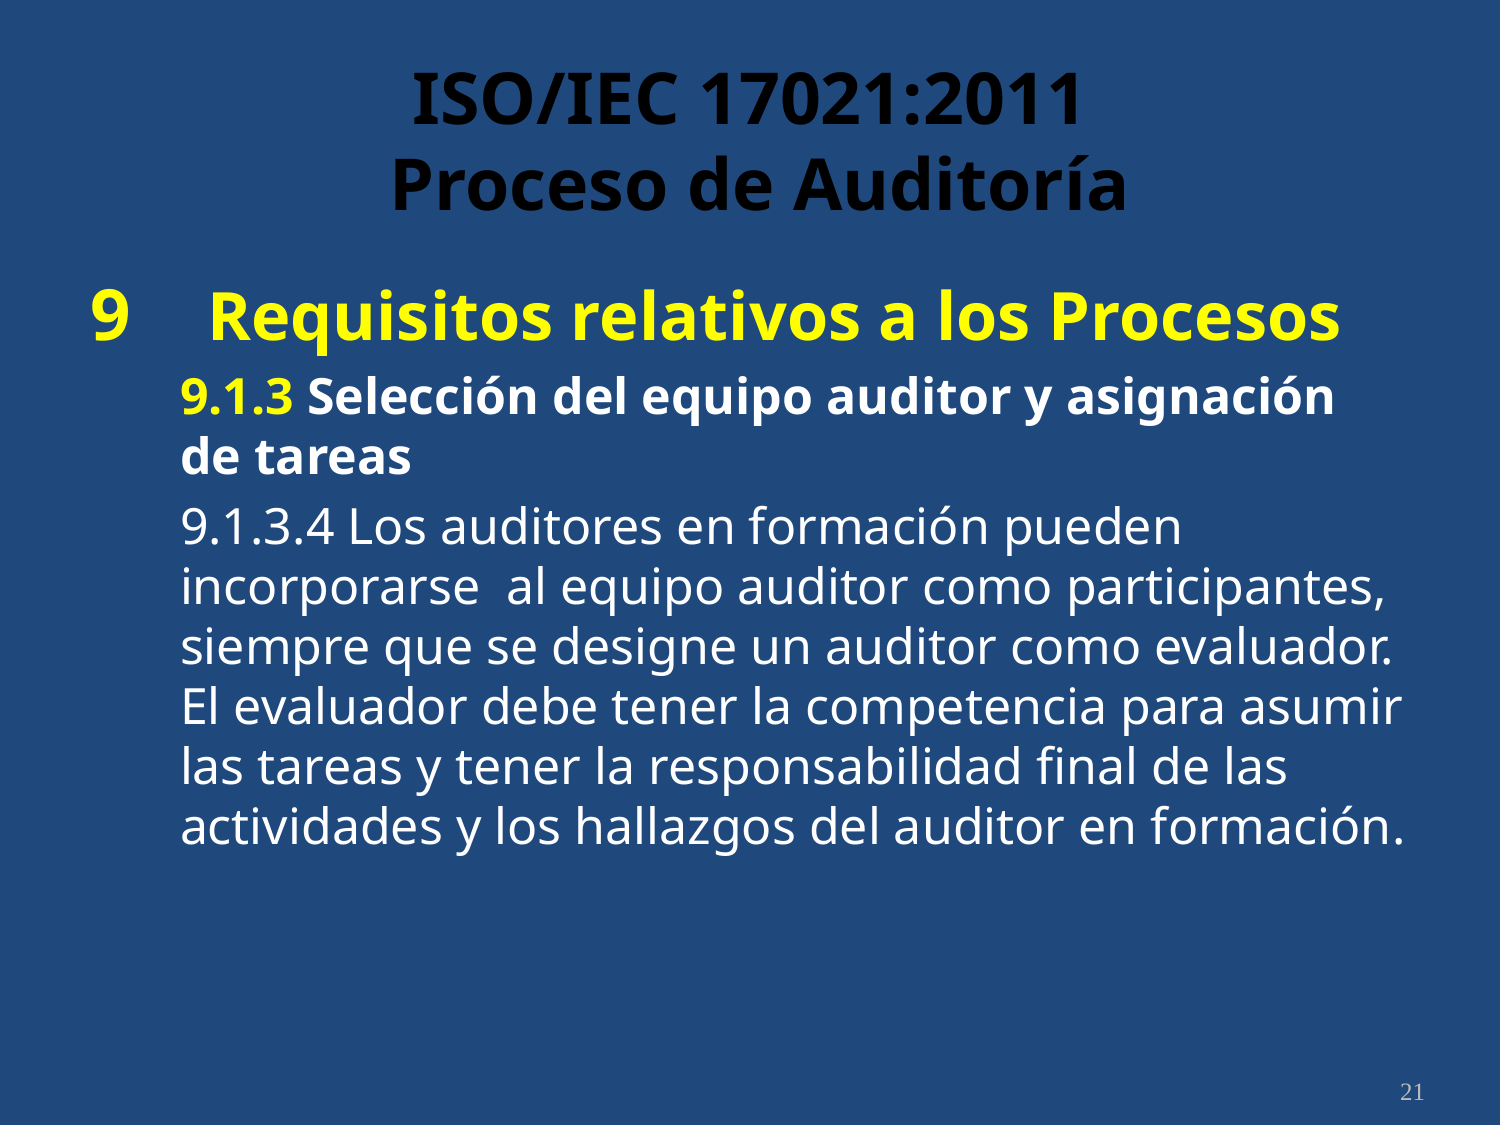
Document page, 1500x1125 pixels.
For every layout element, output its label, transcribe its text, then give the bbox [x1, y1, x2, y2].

list 9 Requisitos relativos a los Procesos 9.1.3 Selección del equipo auditor y asignación de tareas 9.1.3.4 Los auditores en formación pueden incorporarse al equipo auditor como participantes, siempre que se designe un auditor como evaluador. El evaluador debe tener la competencia para asumir las tareas y tener la responsabilidad final de las actividades y los hallazgos del auditor en formación. [74, 262, 1426, 1036]
title ISO/IEC 17021:2011 Proceso de Auditoría [75, 45, 1425, 233]
slide_number 21 [1299, 1052, 1425, 1113]
